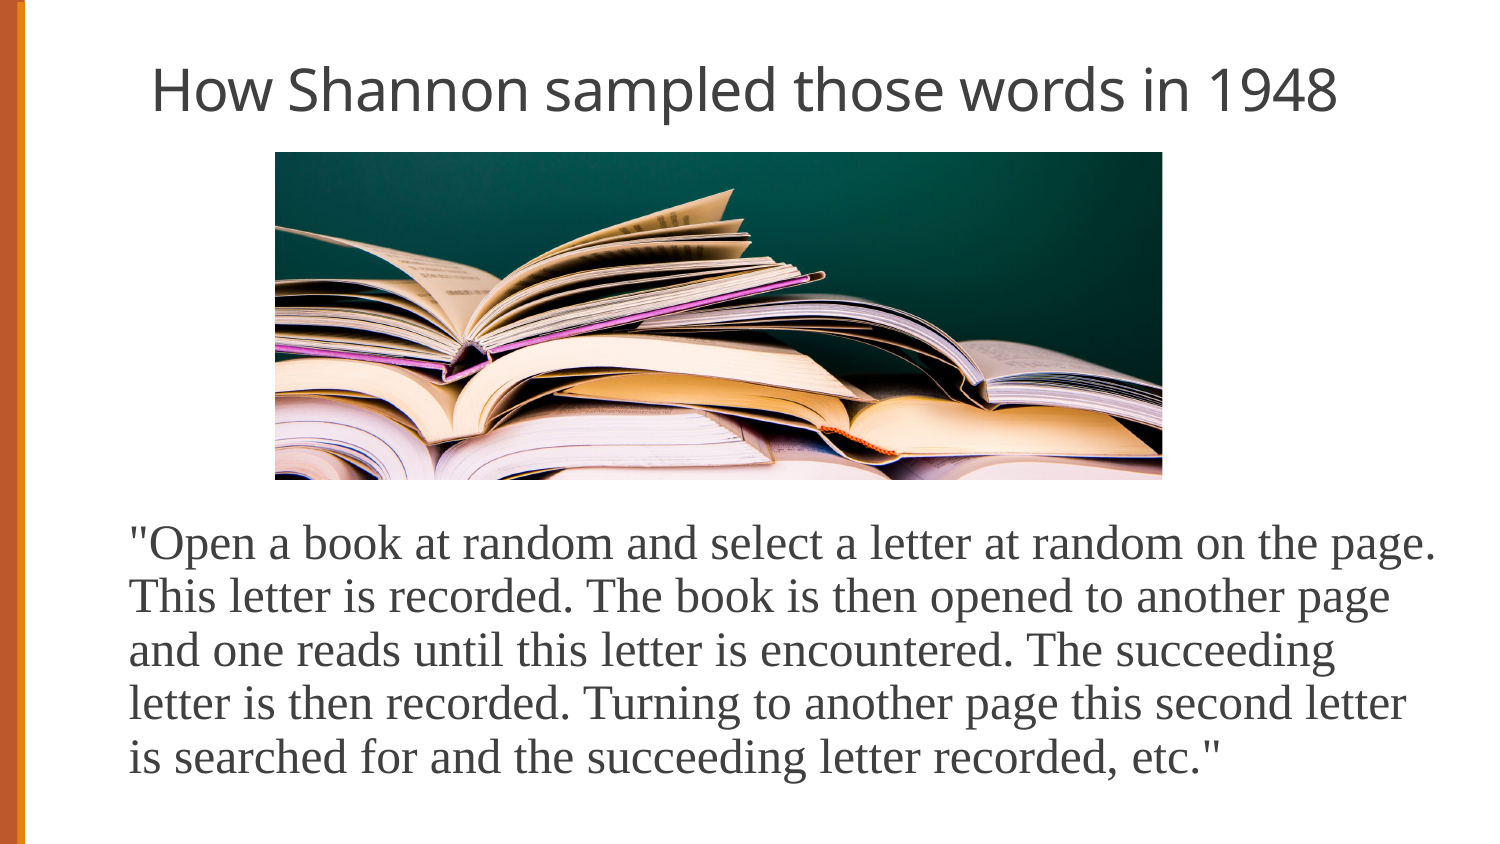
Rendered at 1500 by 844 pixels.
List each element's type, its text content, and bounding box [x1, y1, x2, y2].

title How Shannon sampled those words in 1948 [135, 19, 1438, 132]
list "Open a book at random and select a letter at random on the page. This letter is recorded. The book is then opened to another page and one reads until this letter is encountered. The succeeding letter is then recorded. Turning to another page this second letter is searched for and the succeeding letter recorded, etc." [128, 509, 1450, 844]
picture [274, 152, 1163, 481]
